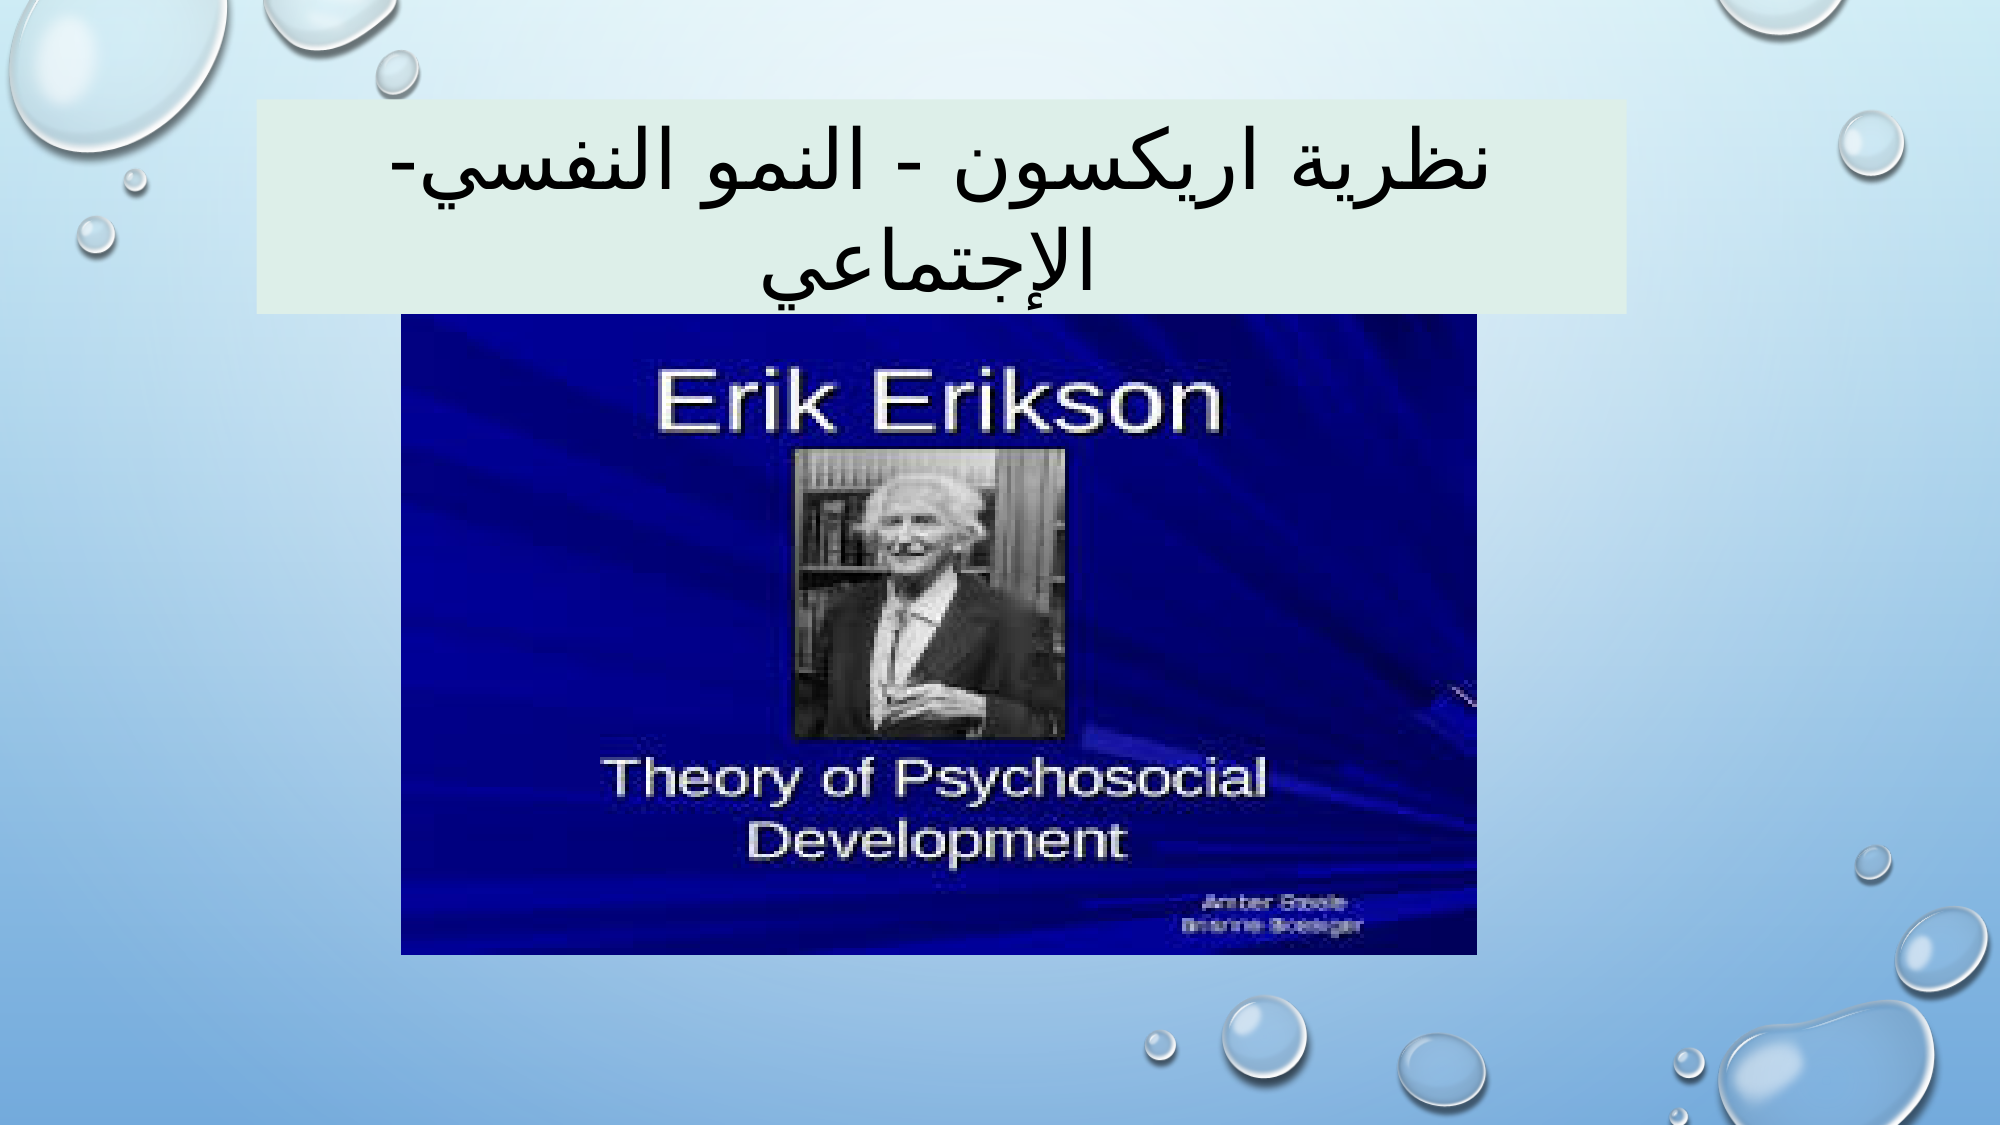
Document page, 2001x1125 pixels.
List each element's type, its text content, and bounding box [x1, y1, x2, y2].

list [401, 306, 1477, 956]
text_box نظرية اريكسون - النمو النفسي-الإجتماعي [256, 99, 1627, 314]
picture [0, 0, 2000, 1125]
